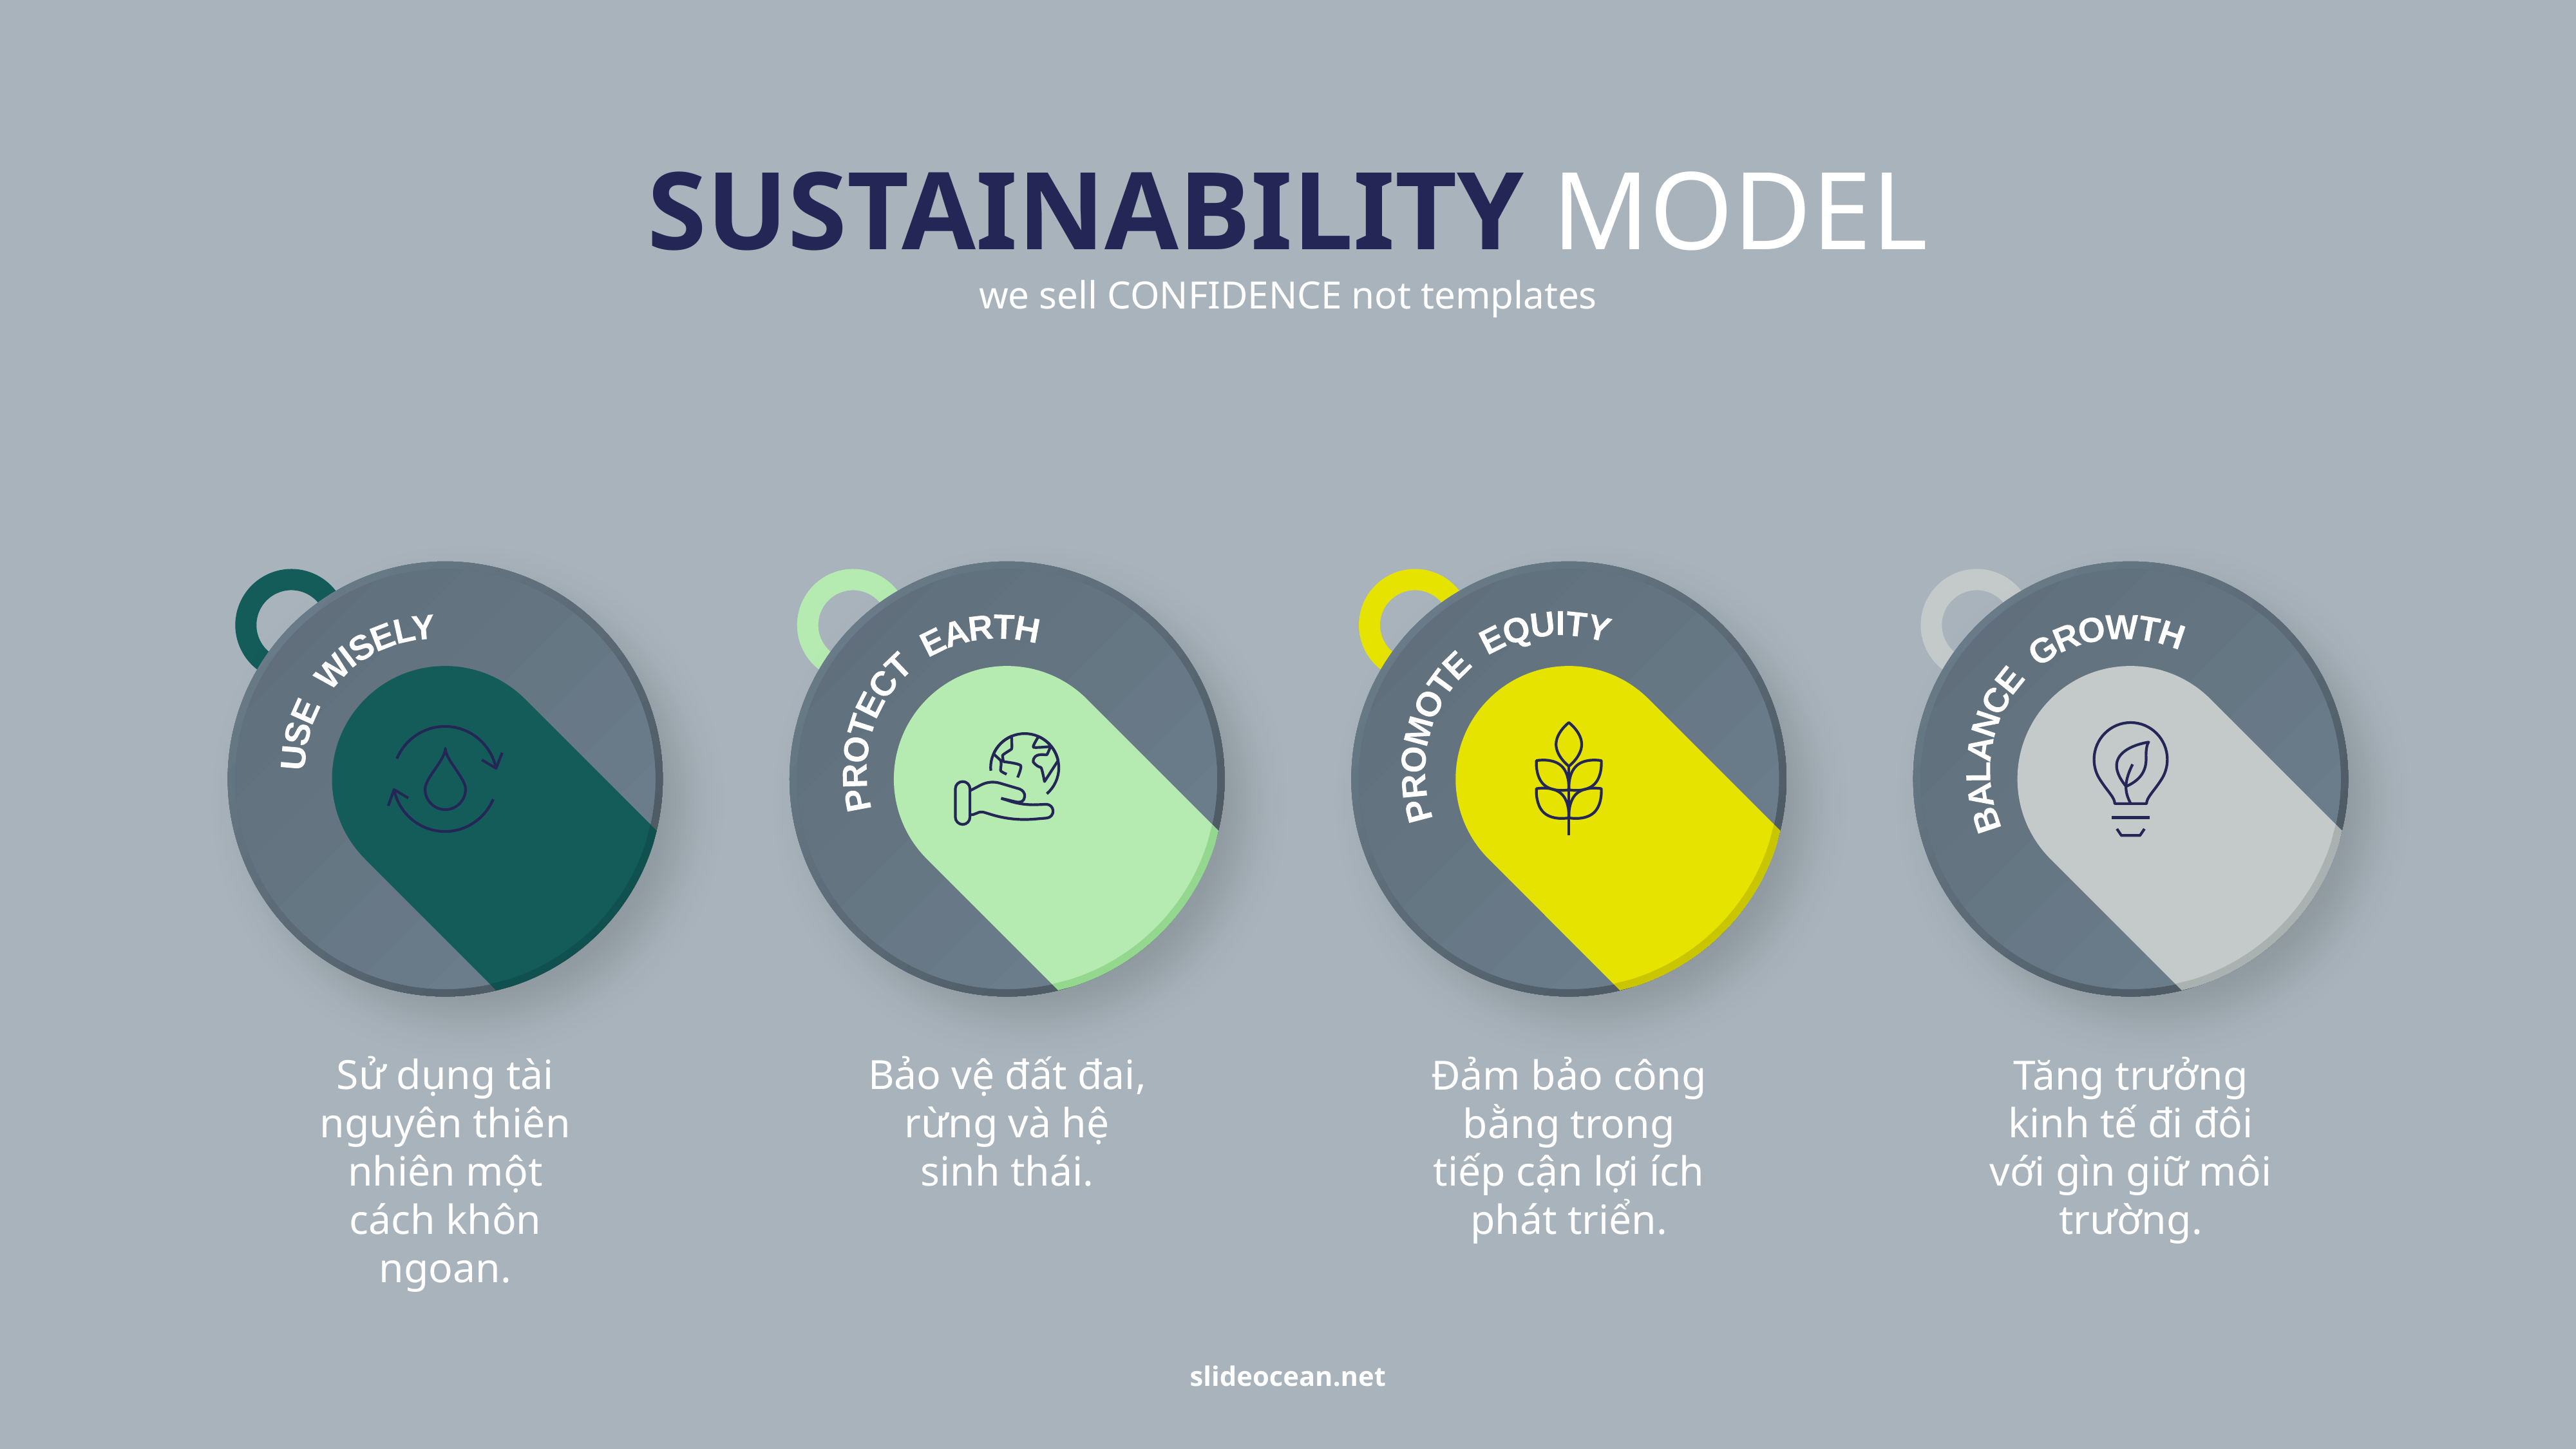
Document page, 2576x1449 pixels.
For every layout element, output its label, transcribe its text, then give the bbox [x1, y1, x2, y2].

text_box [1455, 665, 1781, 991]
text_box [893, 665, 1219, 991]
text_box Bảo vệ đất đai, rừng và hệ sinh thái. [852, 1045, 1162, 1199]
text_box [789, 561, 1226, 997]
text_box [2017, 665, 2343, 991]
text_box slideocean.net [1180, 1354, 1396, 1397]
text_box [1913, 561, 2349, 997]
text_box Đảm bảo công bằng trong tiếp cận lợi ích phát triển. [1414, 1045, 1724, 1247]
text_box Tăng trưởng kinh tế đi đôi với gìn giữ môi trường. [1976, 1045, 2286, 1247]
text_box we sell CONFIDENCE not templates [969, 266, 1607, 321]
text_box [331, 665, 658, 991]
text_box SUSTAINABILITY MODEL [638, 137, 1938, 276]
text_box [1350, 561, 1787, 997]
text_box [227, 561, 663, 997]
text_box Sử dụng tài nguyên thiên nhiên một cách khôn ngoan. [290, 1045, 600, 1296]
